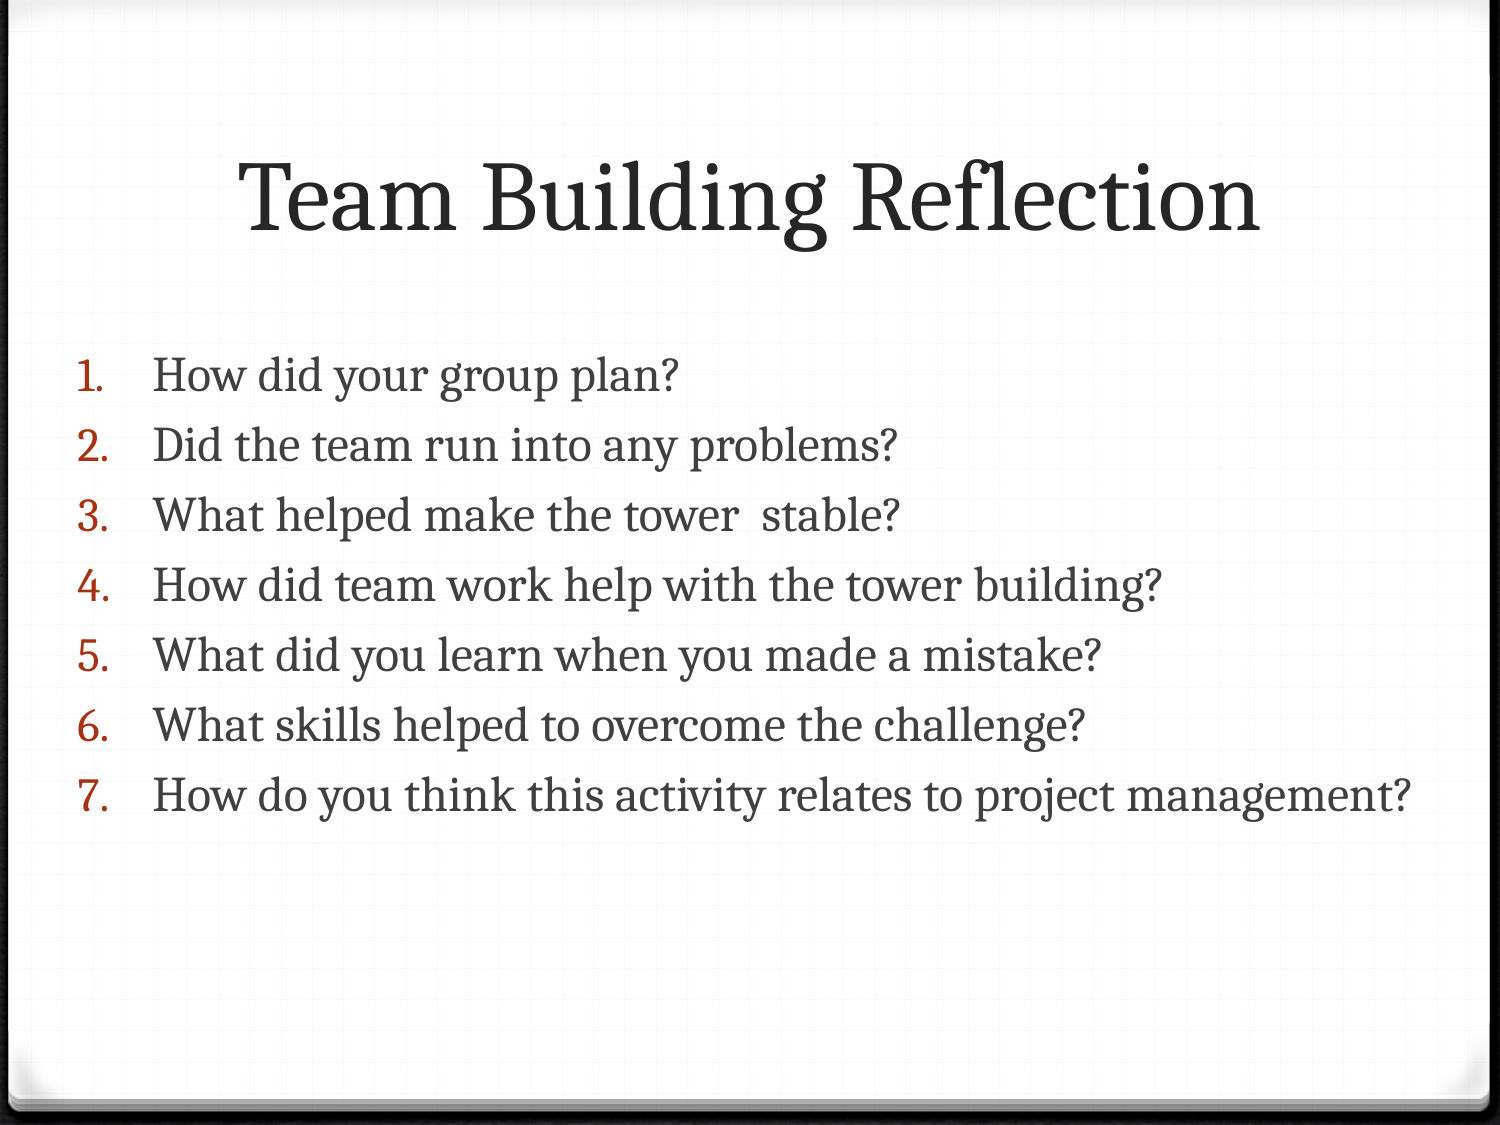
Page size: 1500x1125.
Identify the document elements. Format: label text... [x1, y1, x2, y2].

picture [0, 0, 1500, 1125]
list How did your group plan? Did the team run into any problems? What helped make the tower stable? How did team work help with the tower building? What did you learn when you made a mistake? What skills helped to overcome the challenge? How do you think this activity relates to project management? [62, 334, 1463, 983]
title Team Building Reflection [90, 71, 1410, 309]
